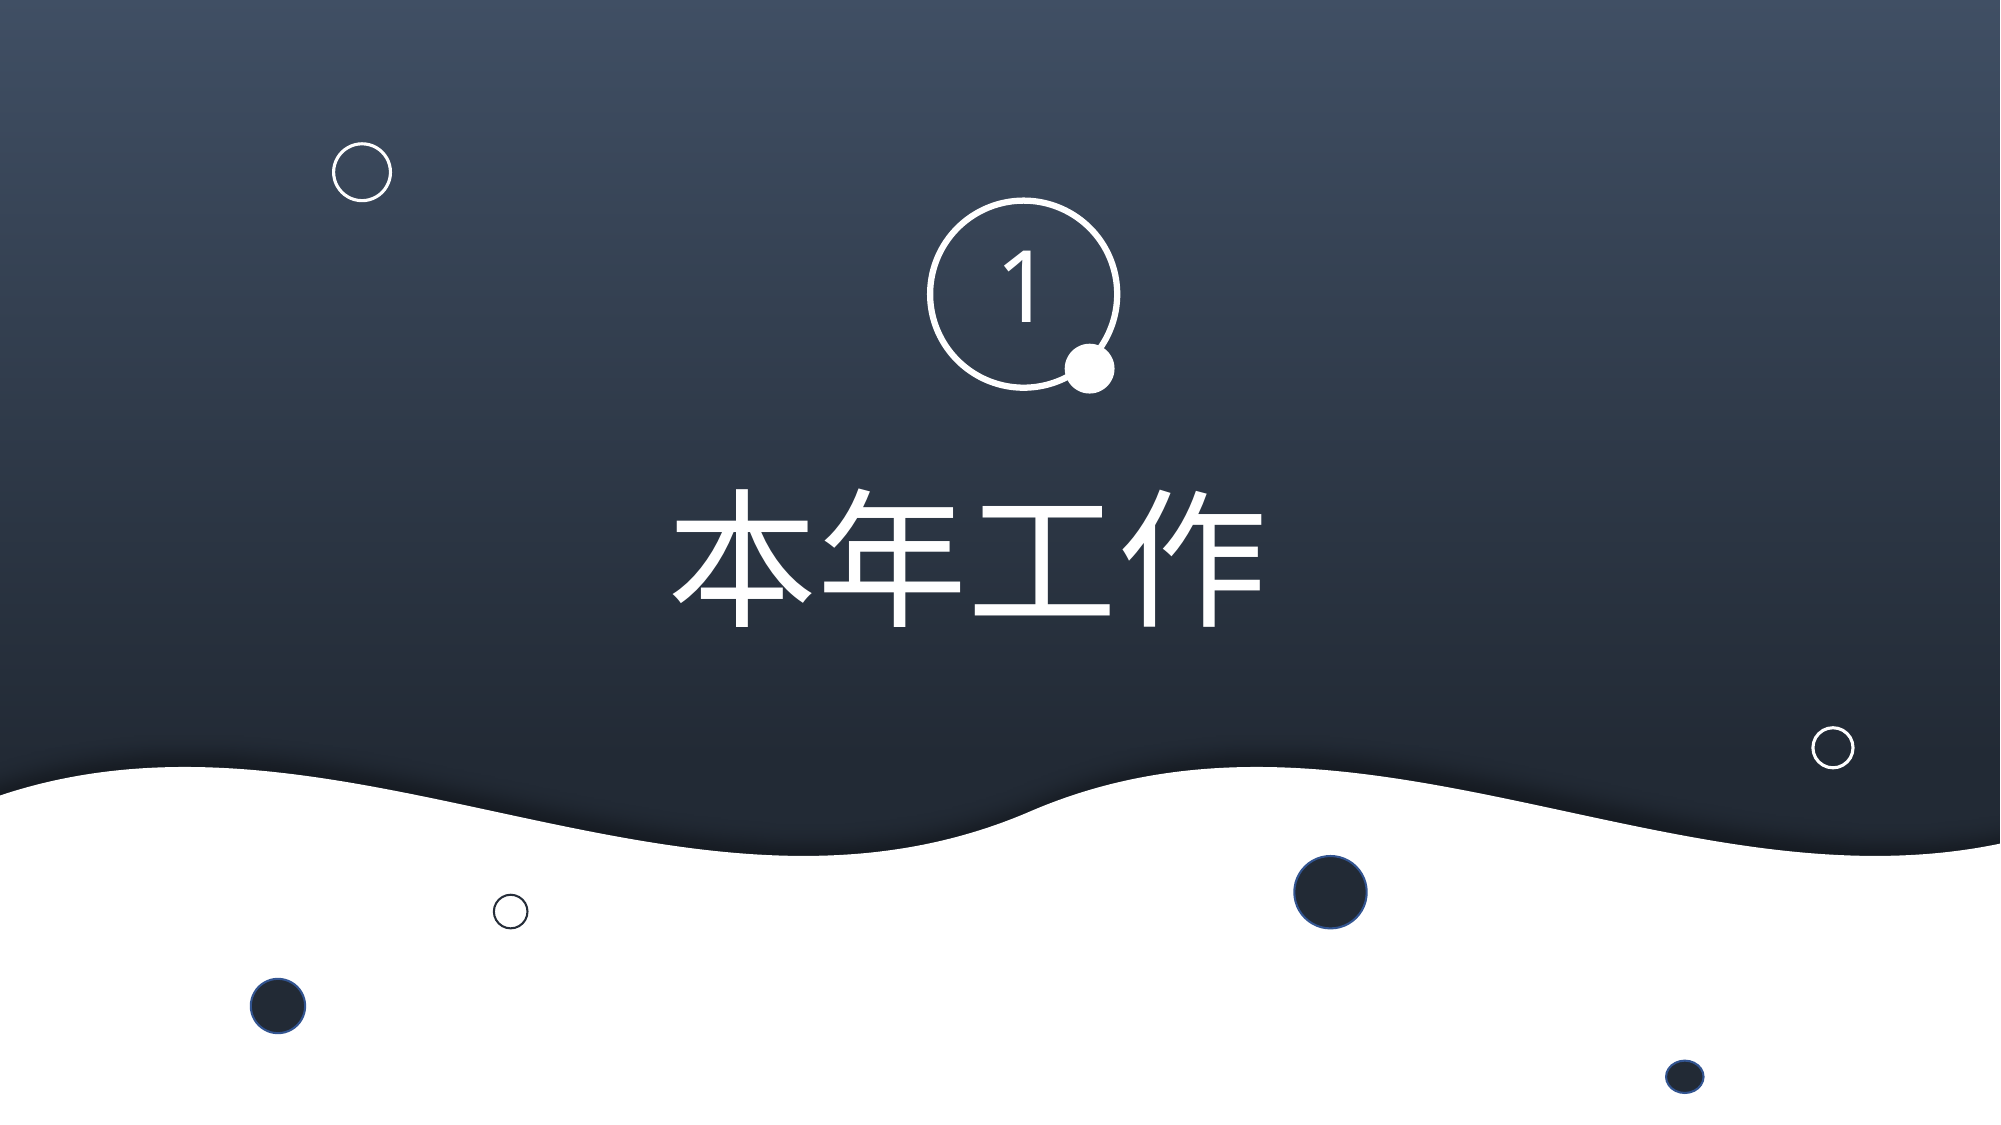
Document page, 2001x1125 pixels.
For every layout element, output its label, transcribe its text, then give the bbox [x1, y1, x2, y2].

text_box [930, 200, 1118, 388]
text_box [332, 142, 392, 202]
text_box [1072, 388, 1107, 395]
text_box [0, 0, 2000, 829]
text_box [0, 765, 2000, 1125]
text_box [1811, 726, 1855, 769]
text_box [1665, 1059, 1705, 1095]
text_box 本年工作 [652, 458, 1395, 653]
text_box [492, 893, 529, 930]
text_box [249, 977, 307, 1035]
text_box [1293, 854, 1368, 930]
